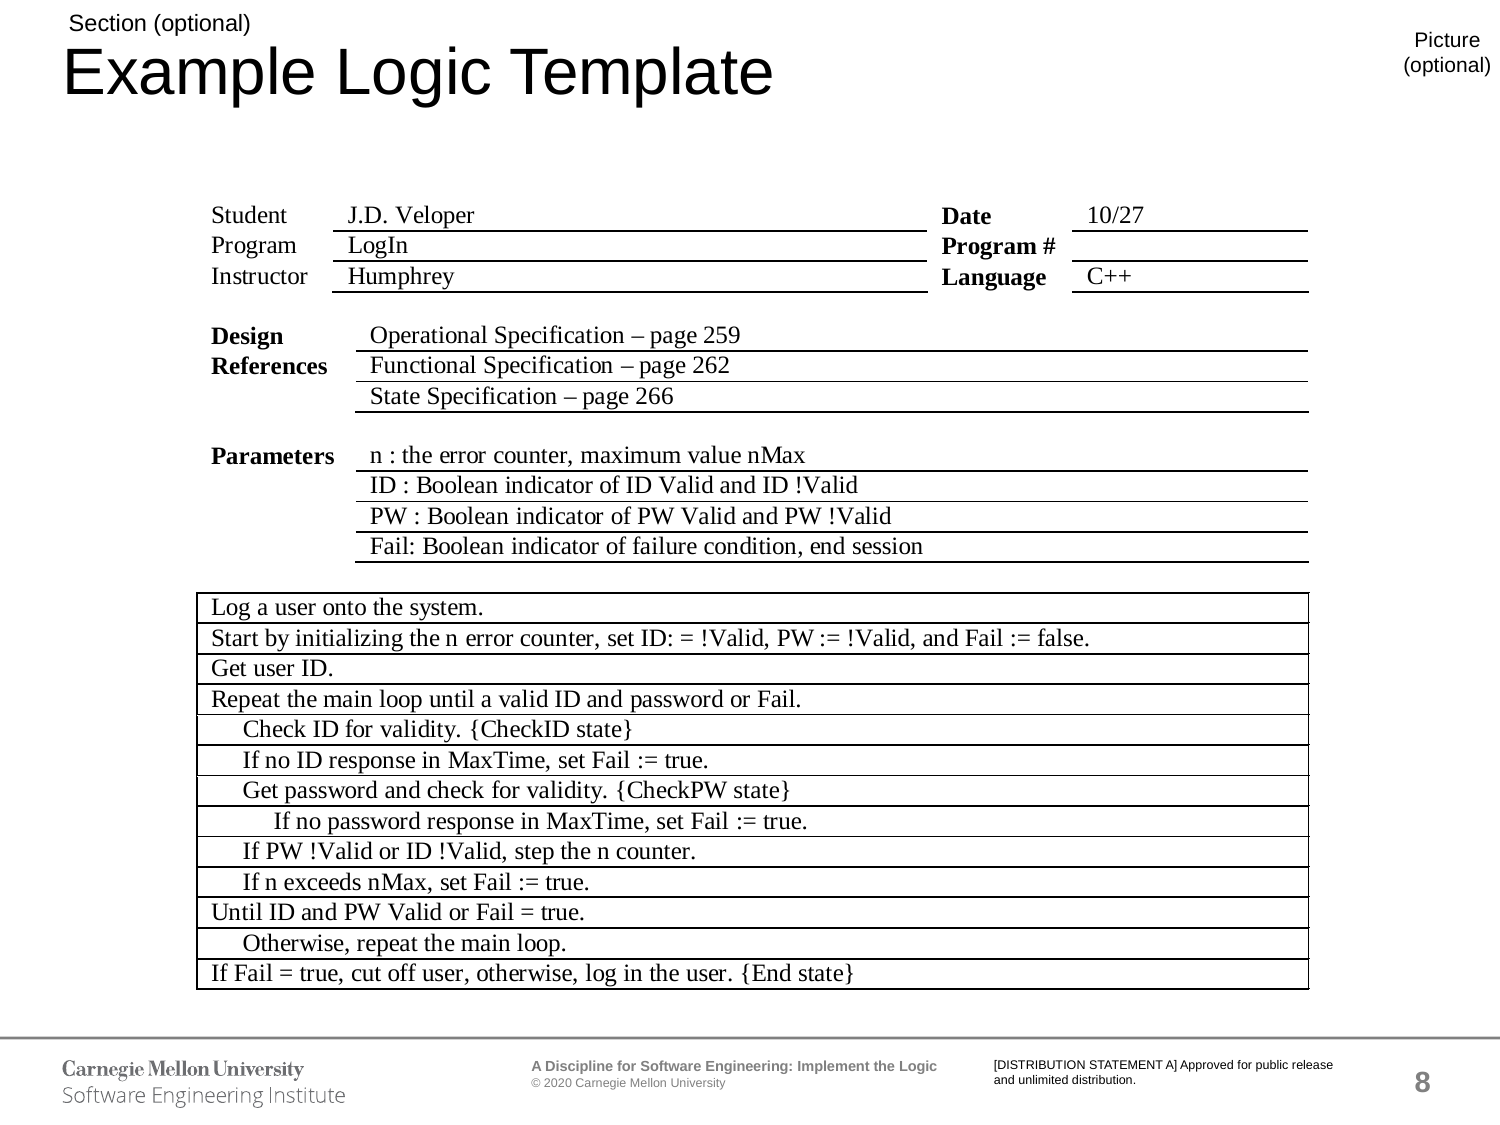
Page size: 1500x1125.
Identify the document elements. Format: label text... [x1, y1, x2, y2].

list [195, 201, 1313, 1024]
title Example Logic Template [62, 37, 1338, 182]
